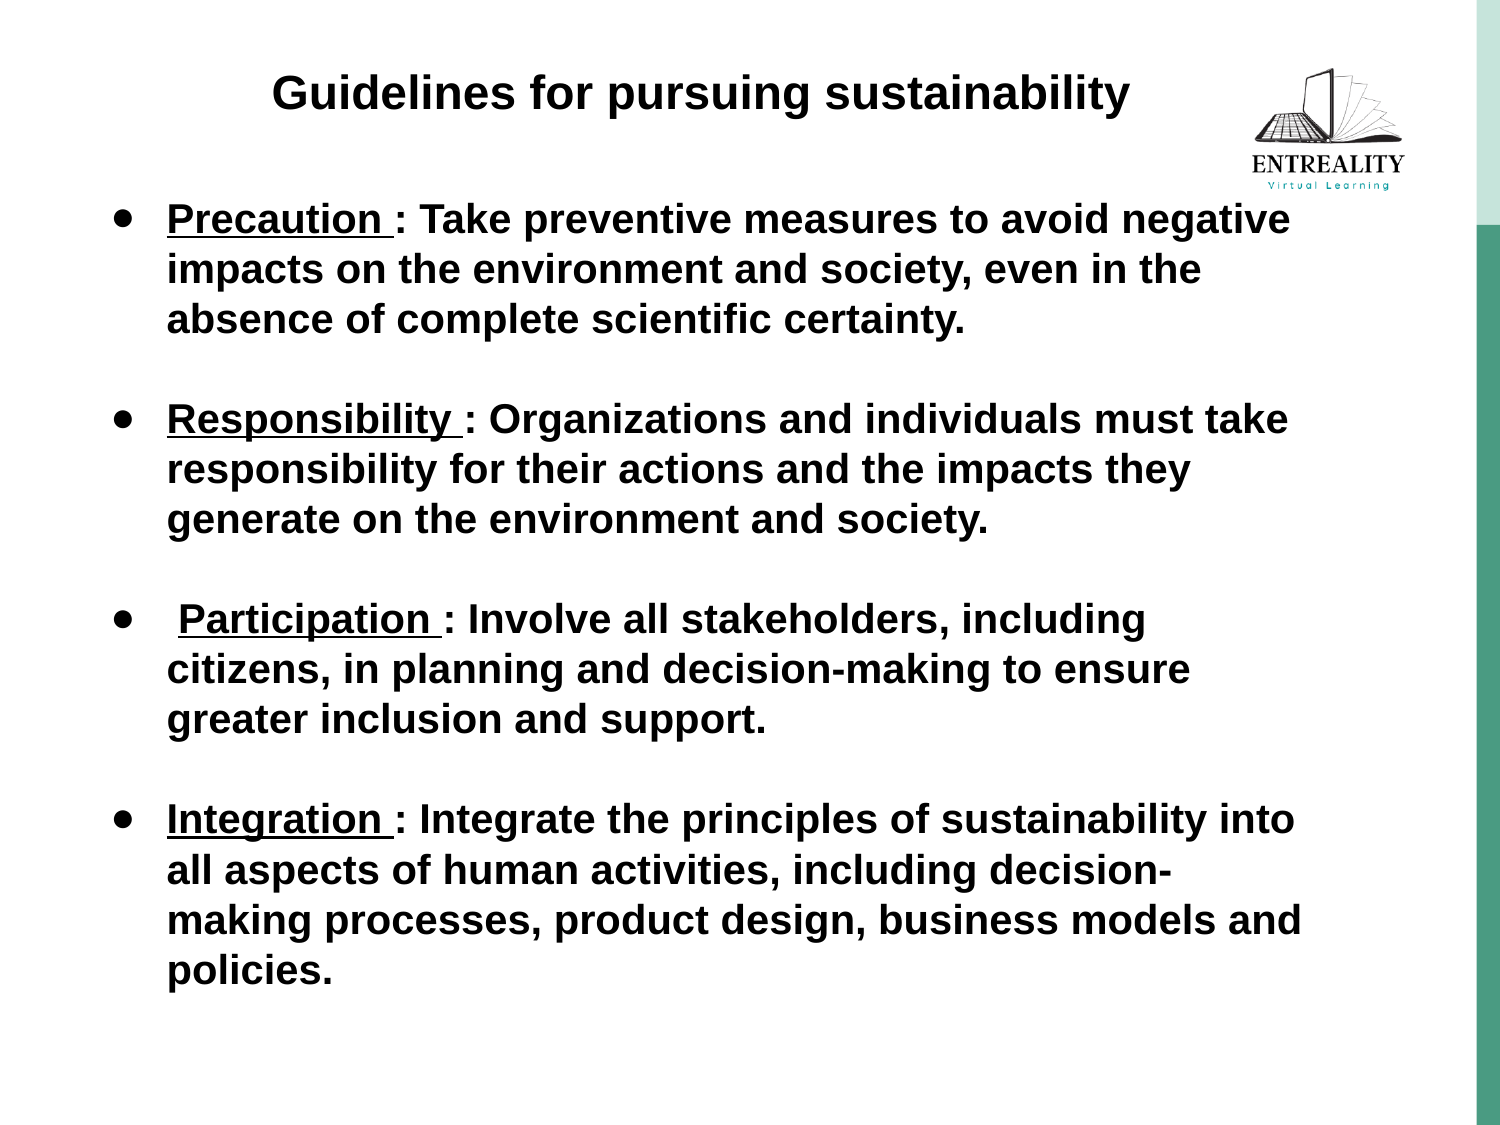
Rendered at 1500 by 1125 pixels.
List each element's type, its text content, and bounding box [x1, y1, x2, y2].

list Guidelines for pursuing sustainability Precaution : Take preventive measures to avoid negative impacts on the environment and society, even in the absence of complete scientific certainty. Responsibility : Organizations and individuals must take responsibility for their actions and the impacts they generate on the environment and society. Participation : Involve all stakeholders, including citizens, in planning and decision-making to ensure greater inclusion and support. Integration : Integrate the principles of sustainability into all aspects of human activities, including decision-making processes, product design, business models and policies. [76, 53, 1327, 1024]
picture [1198, 0, 1458, 259]
